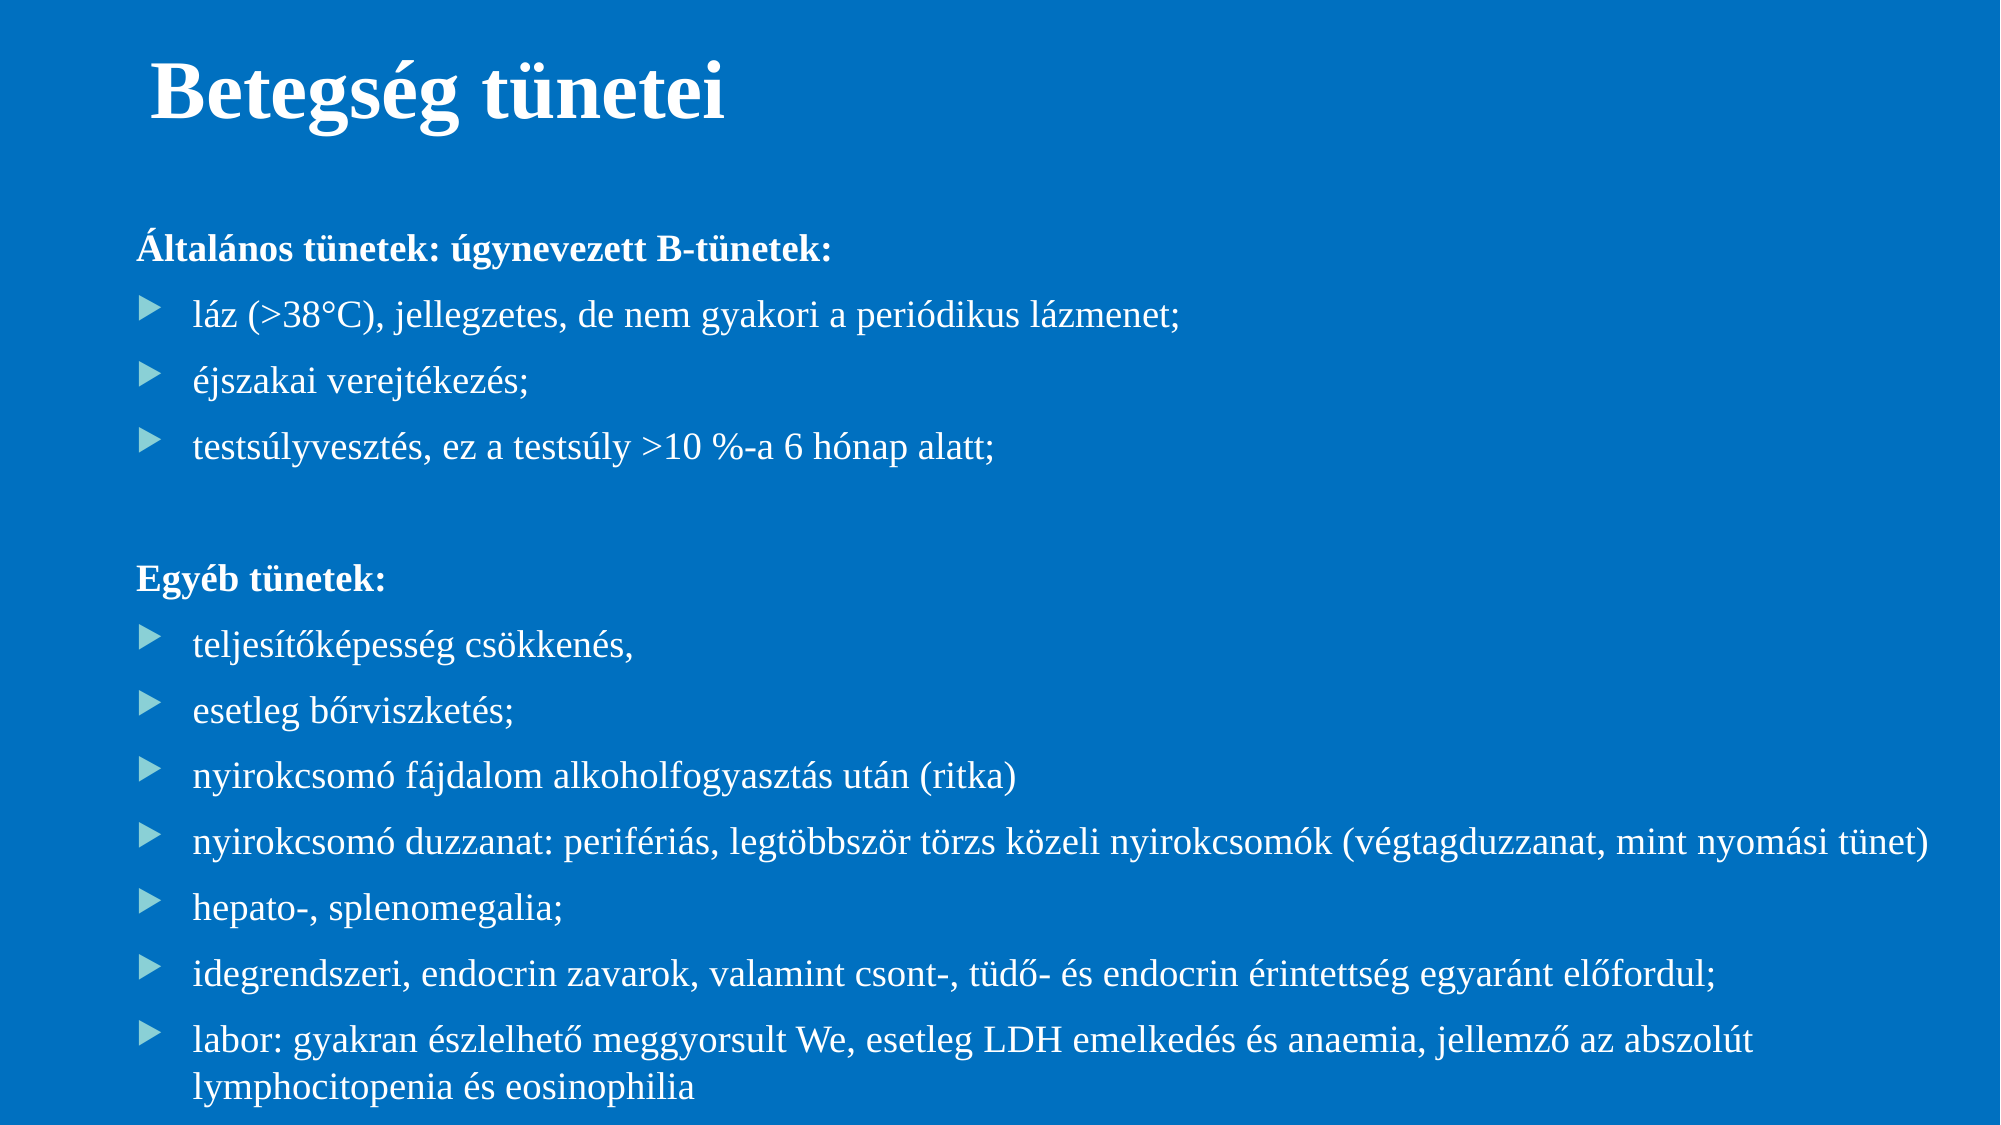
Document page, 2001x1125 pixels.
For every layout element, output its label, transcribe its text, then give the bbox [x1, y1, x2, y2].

title Betegség tünetei [135, 27, 1486, 215]
list Általános tünetek: úgynevezett B-tünetek: láz (>38°C), jellegzetes, de nem gyakori a periódikus lázmenet; éjszakai verejtékezés; testsúlyvesztés, ez a testsúly >10 %-a 6 hónap alatt; Egyéb tünetek: teljesítőképesség csökkenés, esetleg bőrviszketés; nyirokcsomó fájdalom alkoholfogyasztás után (ritka) nyirokcsomó duzzanat: perifériás, legtöbbször törzs közeli nyirokcsomók (végtagduzzanat, mint nyomási tünet) hepato-, splenomegalia; idegrendszeri, endocrin zavarok, valamint csont-, tüdő- és endocrin érintettség egyaránt előfordul; labor: gyakran észlelhető meggyorsult We, esetleg LDH emelkedés és anaemia, jellemző az abszolút lymphocitopenia és eosinophilia [121, 215, 1960, 1125]
